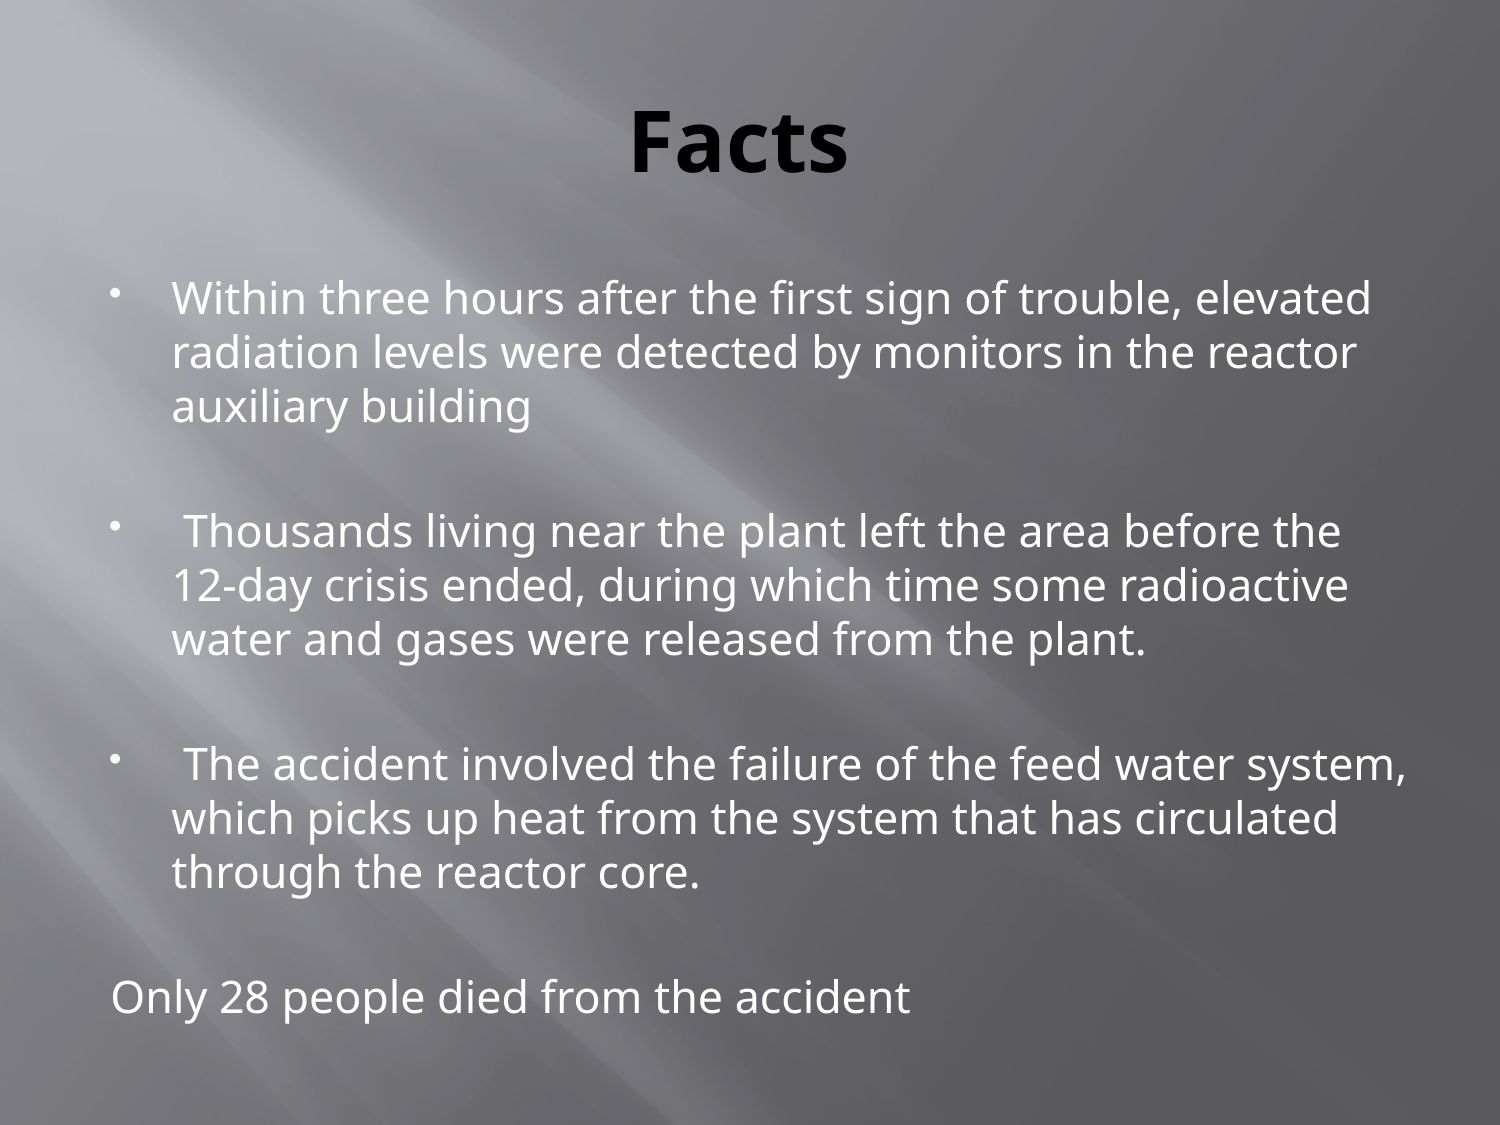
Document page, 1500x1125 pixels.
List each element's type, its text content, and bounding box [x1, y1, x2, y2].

title Facts [75, 45, 1425, 233]
list Within three hours after the first sign of trouble, elevated radiation levels were detected by monitors in the reactor auxiliary building Thousands living near the plant left the area before the 12-day crisis ended, during which time some radioactive water and gases were released from the plant. The accident involved the failure of the feed water system, which picks up heat from the system that has circulated through the reactor core. Only 28 people died from the accident [74, 262, 1426, 1036]
